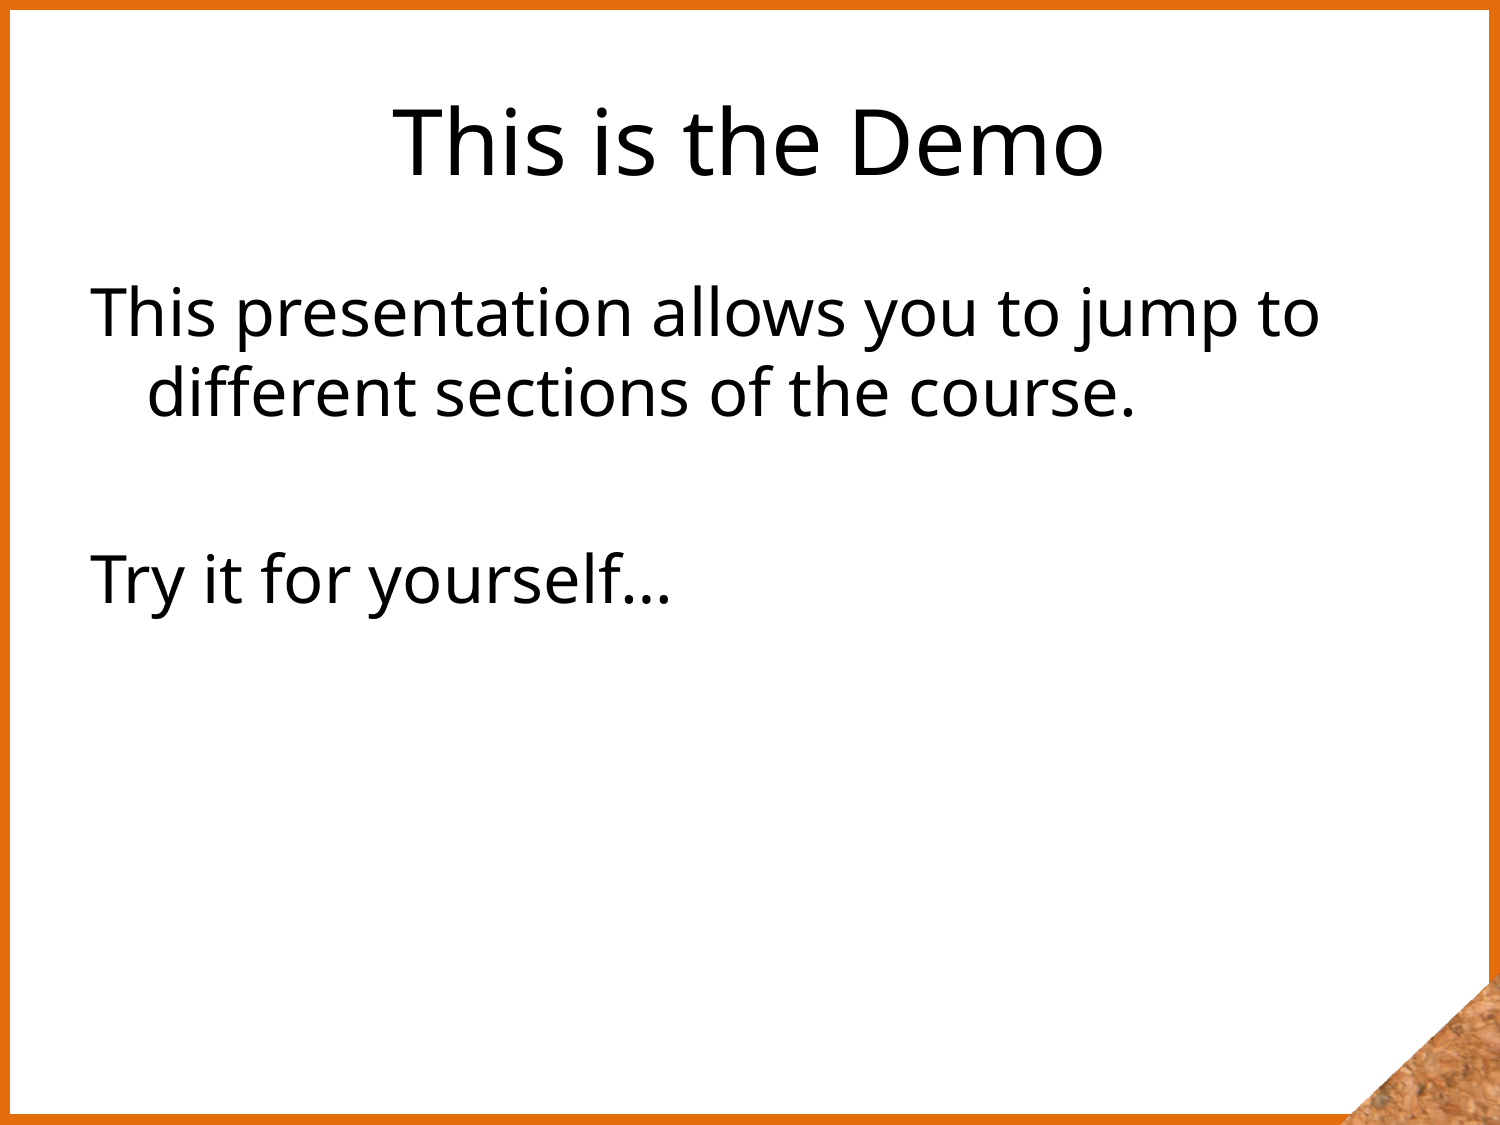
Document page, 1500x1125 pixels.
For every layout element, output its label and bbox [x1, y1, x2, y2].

text_box [0, 0, 1500, 1125]
picture [1328, 962, 1500, 1125]
